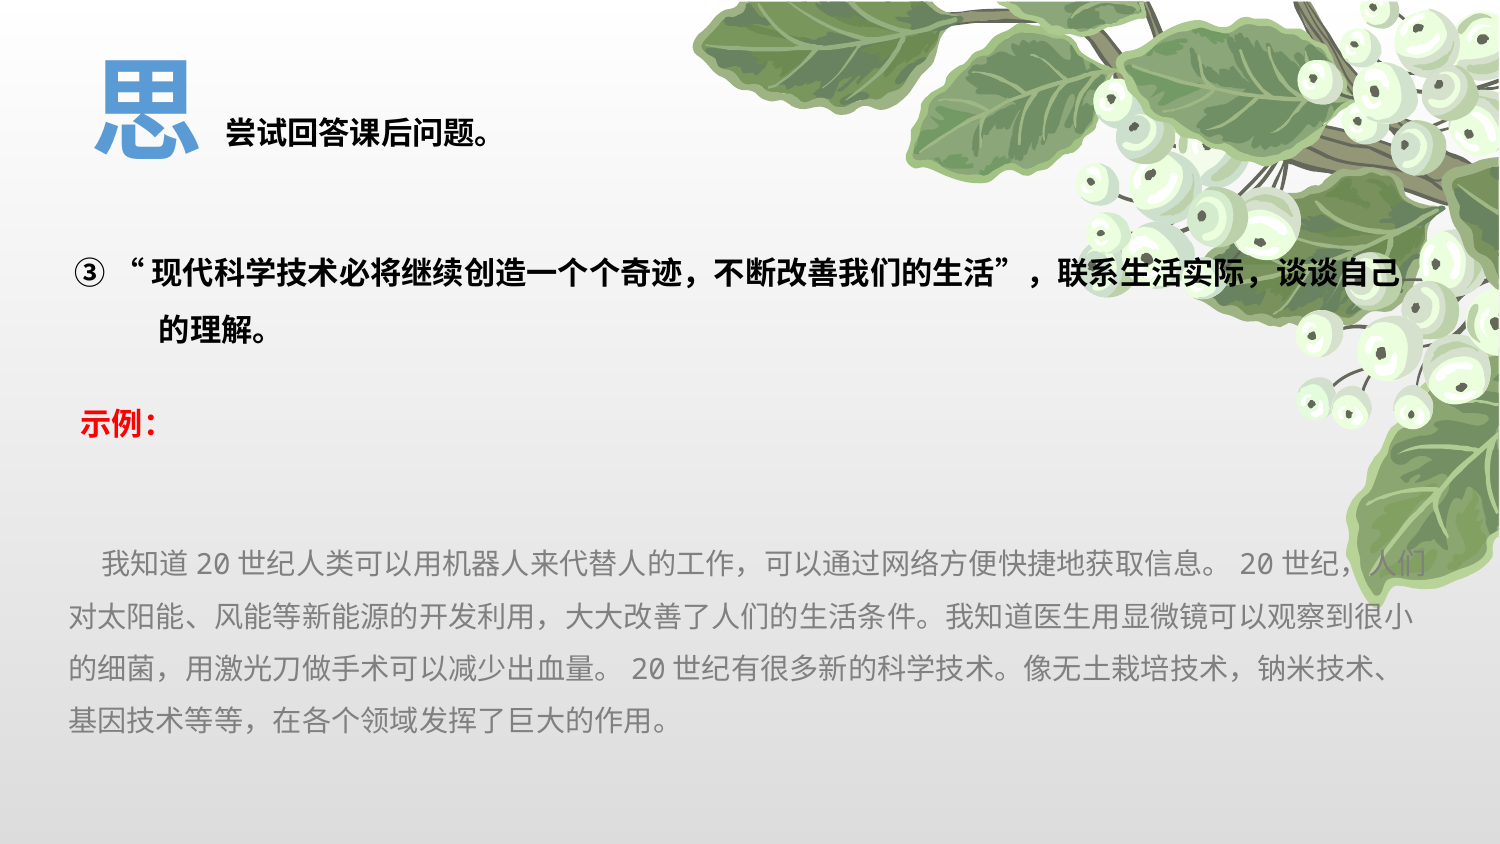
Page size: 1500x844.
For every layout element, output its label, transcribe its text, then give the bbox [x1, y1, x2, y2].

picture [691, 0, 1500, 609]
text_box 我知道20世纪人类可以用机器人来代替人的工作，可以通过网络方便快捷地获取信息。20世纪，人们对太阳能、风能等新能源的开发利用，大大改善了人们的生活条件。我知道医生用显微镜可以观察到很小的细菌，用激光刀做手术可以减少出血量。20世纪有很多新的科学技术。像无土栽培技术，钠米技术、基因技术等等，在各个领域发挥了巨大的作用。 [56, 522, 1439, 744]
text_box 思 [78, 33, 214, 180]
text_box ③ “现代科学技术必将继续创造一个个奇迹，不断改善我们的生活”，联系生活实际，谈谈自己 的理解。 [63, 229, 691, 353]
text_box 示例： [69, 398, 187, 447]
text_box 尝试回答课后问题。 [213, 108, 691, 157]
